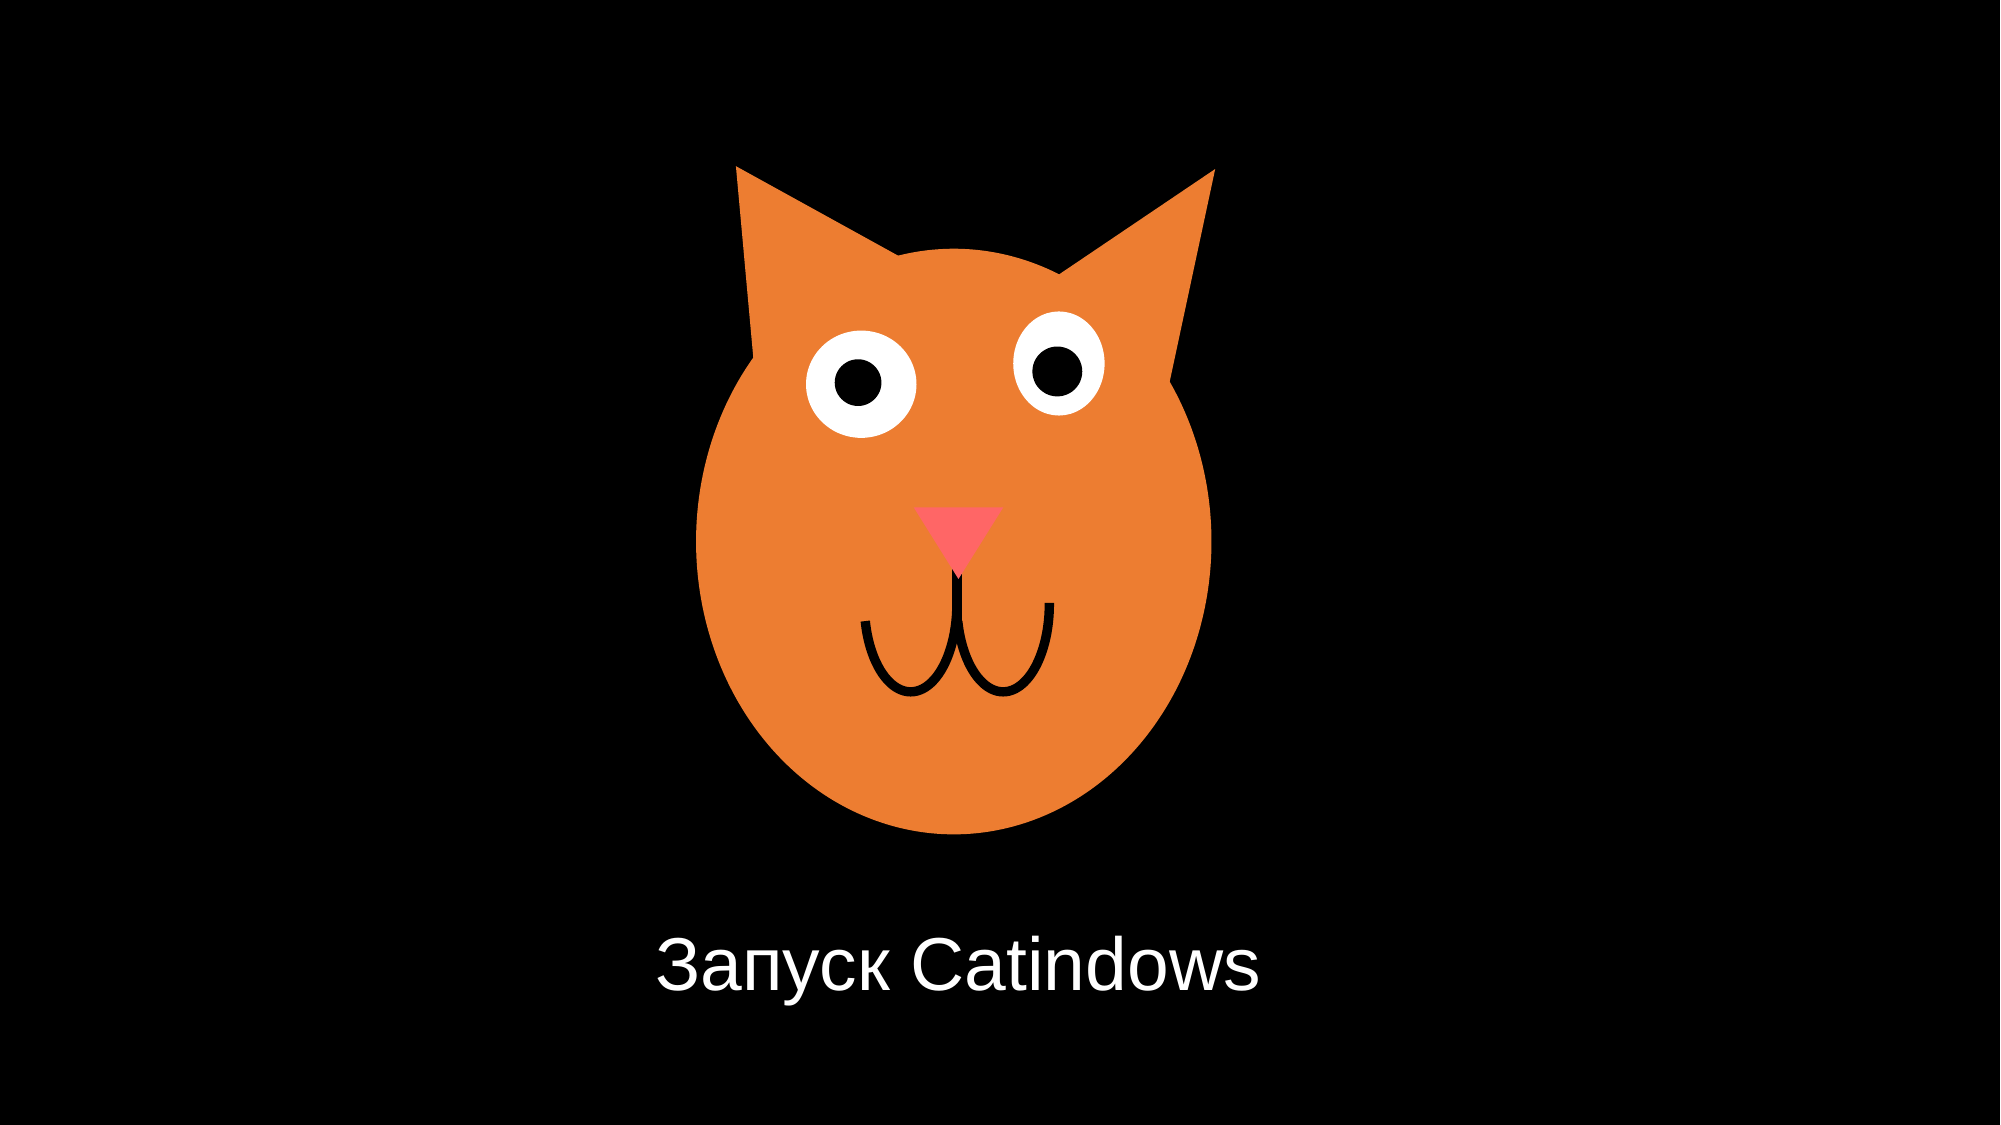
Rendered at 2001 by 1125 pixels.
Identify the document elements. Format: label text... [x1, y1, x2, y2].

text_box [957, 602, 1050, 693]
text_box [1013, 311, 1105, 416]
text_box [913, 507, 1004, 575]
text_box [806, 330, 917, 438]
text_box [834, 359, 882, 406]
text_box Запуск Catindows [640, 907, 1746, 1013]
text_box [735, 166, 951, 411]
text_box [864, 602, 957, 693]
text_box [1032, 346, 1083, 397]
text_box [696, 248, 1212, 835]
text_box [1020, 169, 1216, 399]
